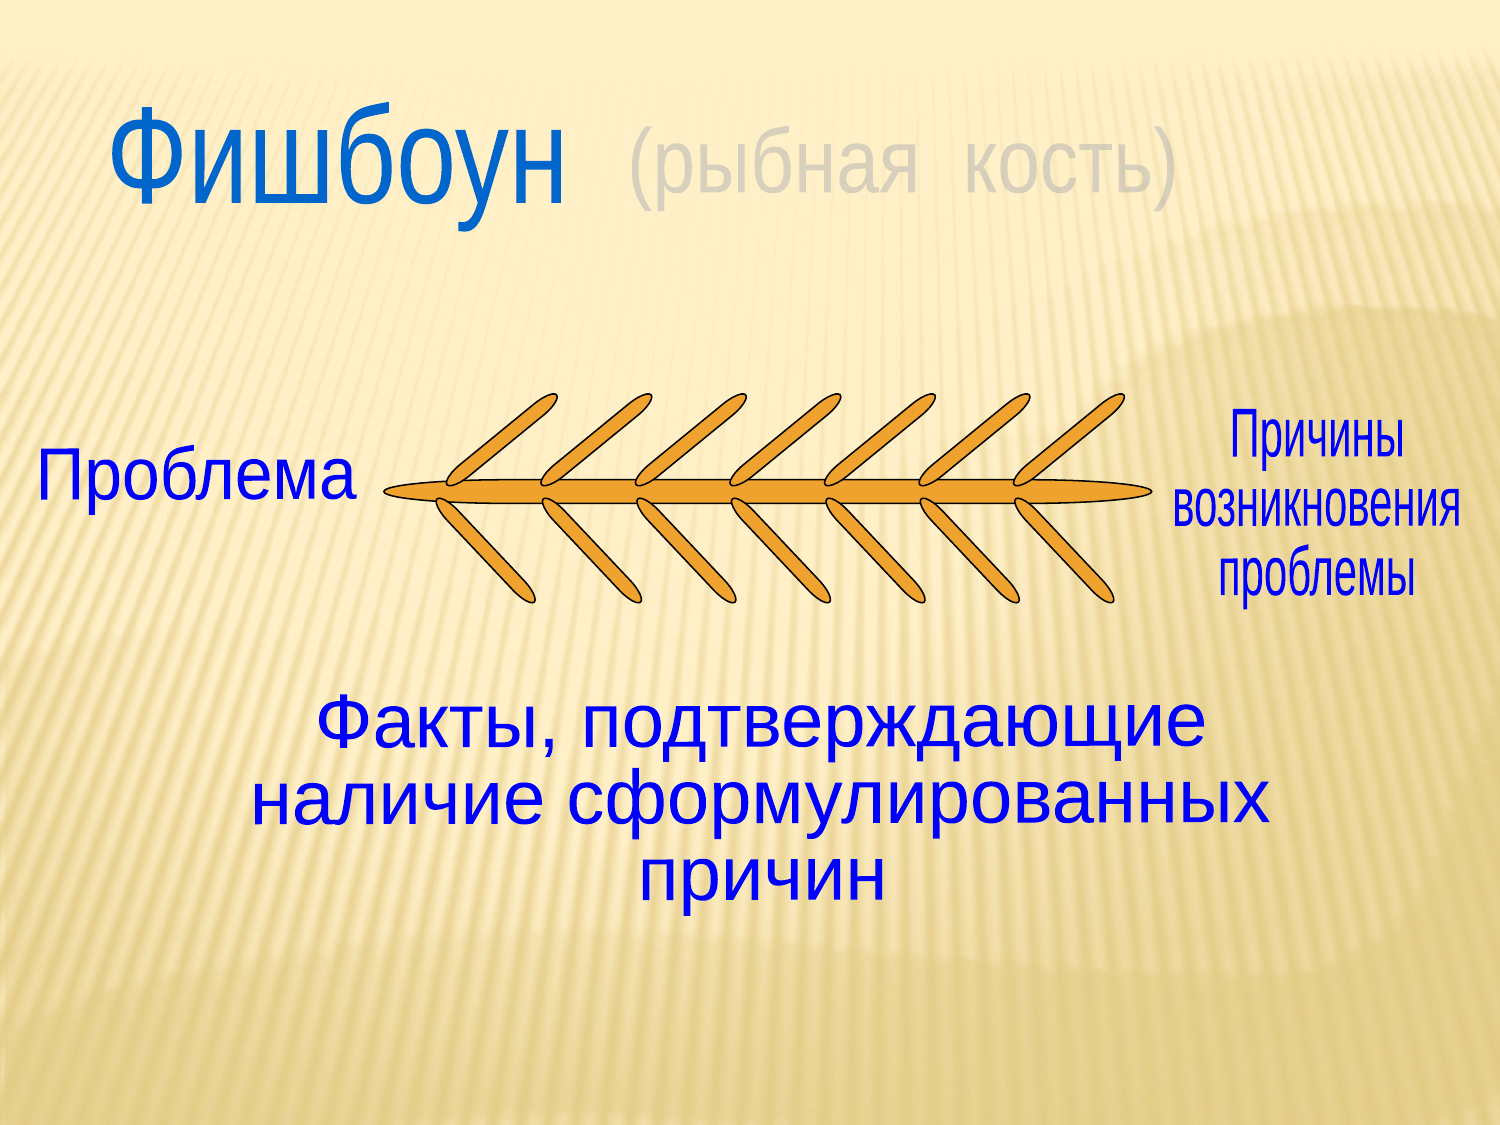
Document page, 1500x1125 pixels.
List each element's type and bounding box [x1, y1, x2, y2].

text_box [729, 393, 841, 486]
text_box [635, 393, 747, 486]
text_box [919, 393, 1030, 486]
text_box [436, 498, 536, 603]
text_box [383, 479, 1152, 504]
text_box [731, 498, 831, 603]
text_box [920, 498, 1020, 603]
text_box [636, 498, 736, 603]
text_box [824, 393, 936, 486]
text_box [446, 393, 558, 486]
text_box [540, 393, 652, 486]
text_box [542, 498, 642, 603]
text_box [826, 498, 925, 603]
text_box [1013, 393, 1125, 486]
text_box [1014, 498, 1114, 603]
